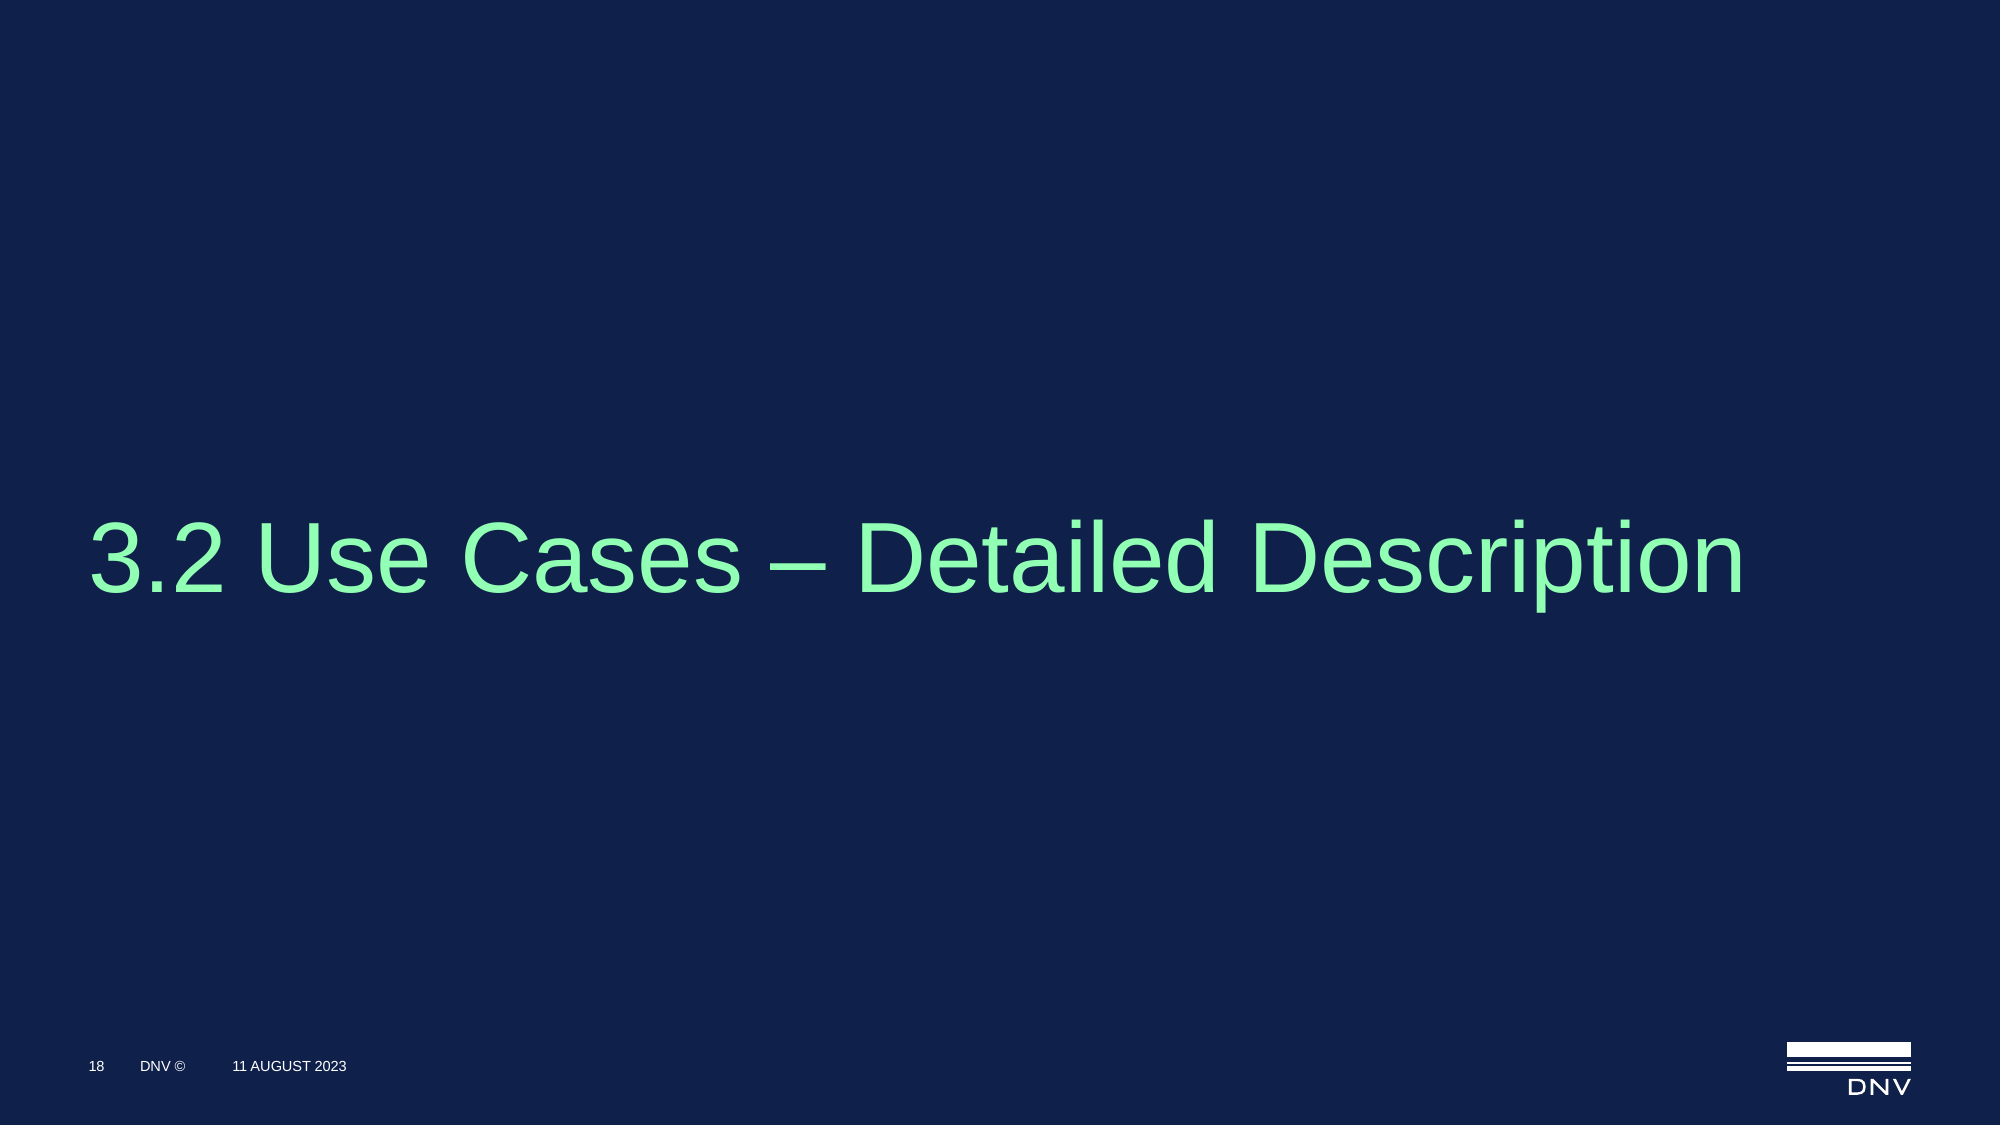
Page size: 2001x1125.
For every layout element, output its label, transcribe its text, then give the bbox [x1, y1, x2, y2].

title 3.2 Use Cases – Detailed Description [88, 252, 1757, 873]
slide_number 18 [88, 1056, 133, 1082]
